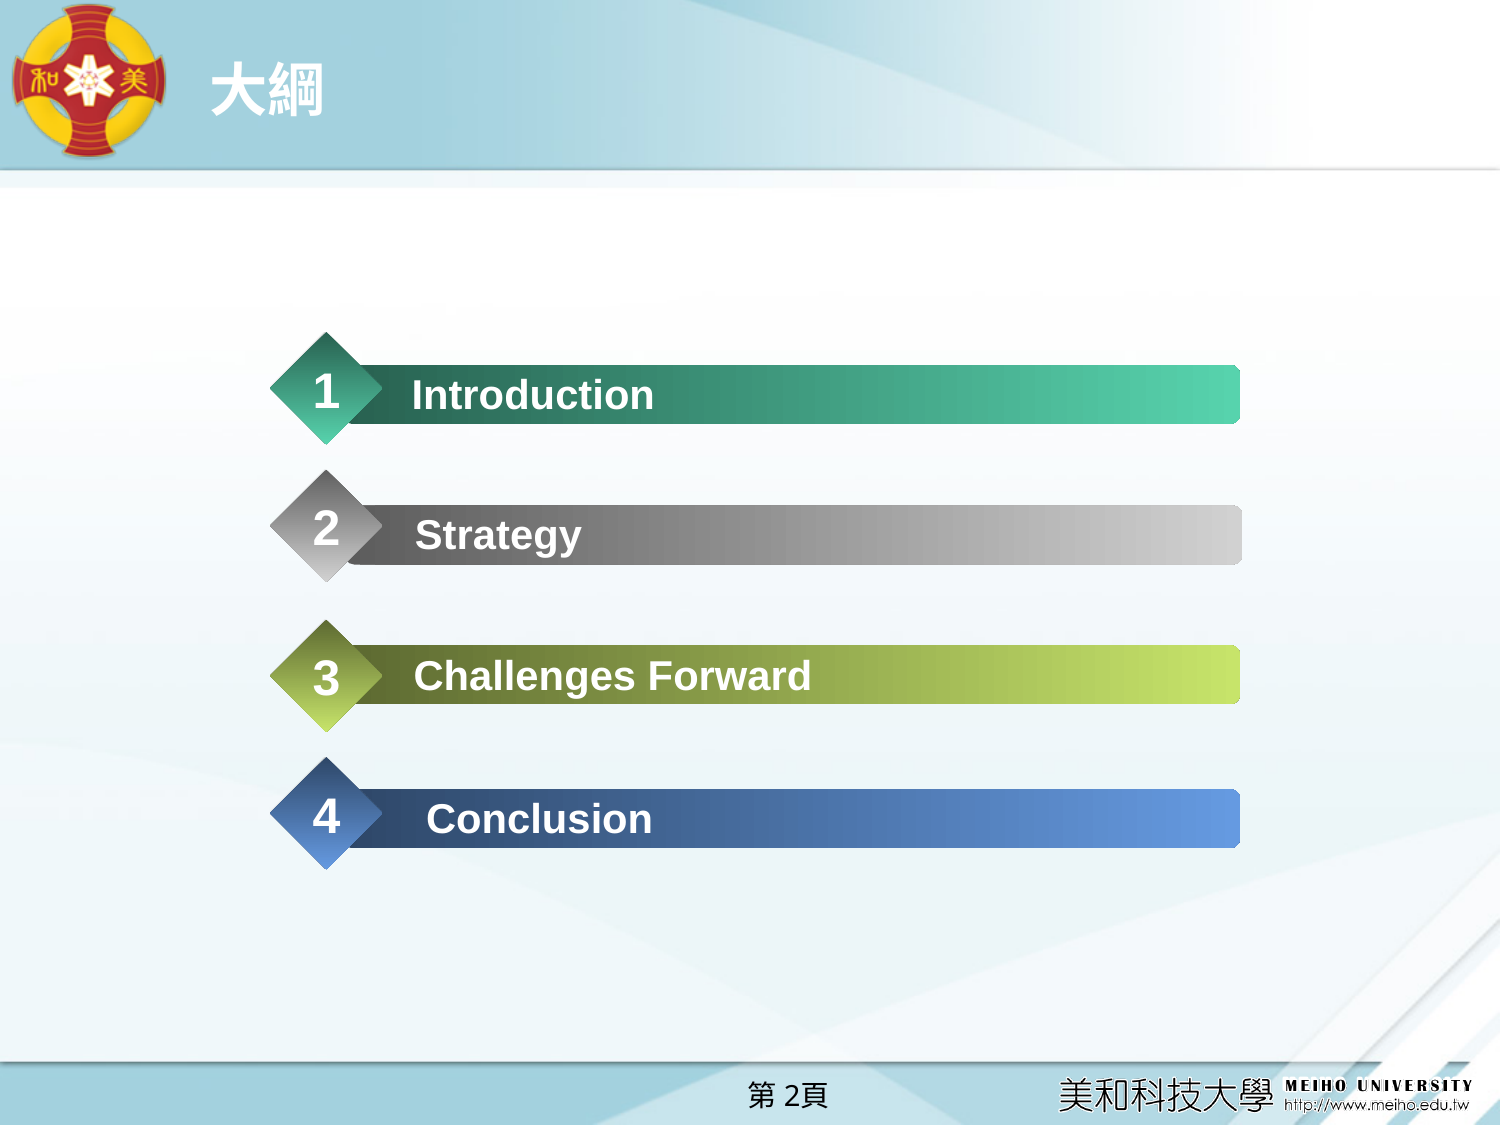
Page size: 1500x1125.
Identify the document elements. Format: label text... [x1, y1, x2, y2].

text_box Conclusion [407, 778, 1244, 855]
text_box 2 [270, 469, 383, 583]
text_box Introduction [393, 354, 1230, 432]
text_box [355, 645, 396, 705]
picture [0, 0, 1500, 1125]
text_box 1 [270, 332, 383, 445]
text_box [349, 788, 409, 849]
text_box [1232, 505, 1243, 565]
text_box [348, 364, 394, 424]
text_box 4 [270, 757, 383, 870]
title 大綱 [194, 18, 1235, 157]
text_box Challenges Forward [395, 635, 1232, 712]
text_box Strategy [396, 494, 1233, 572]
text_box [347, 505, 398, 565]
text_box [1229, 364, 1241, 424]
text_box [1230, 645, 1241, 705]
text_box 3 [270, 619, 383, 733]
